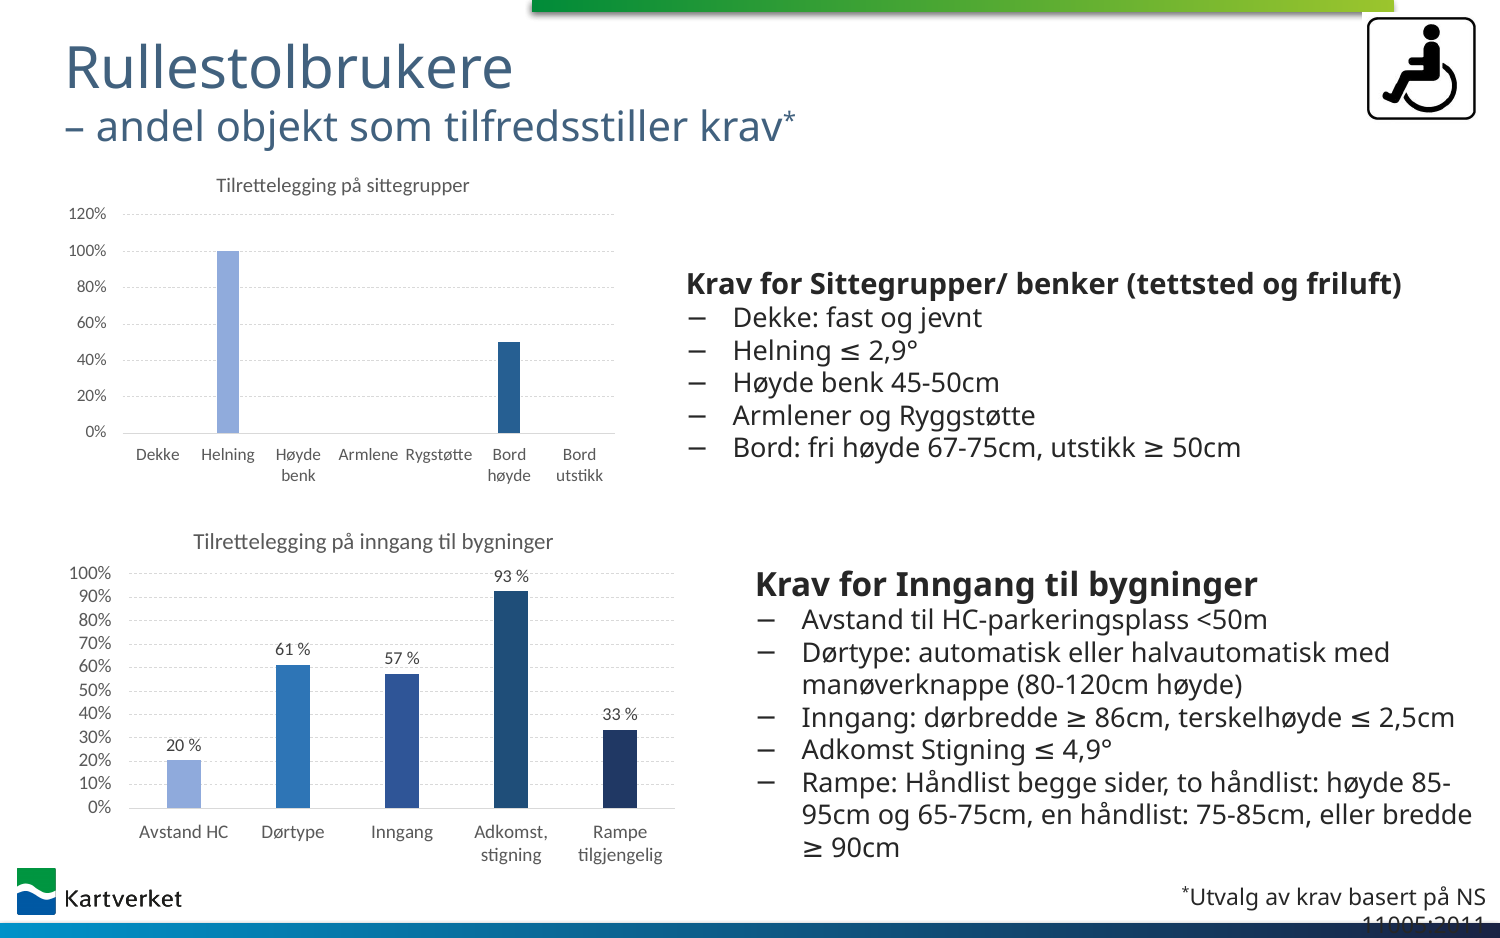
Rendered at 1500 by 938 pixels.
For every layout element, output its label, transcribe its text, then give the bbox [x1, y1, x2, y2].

text_box Krav for Sittegrupper/ benker (tettsted og friluft) Dekke: fast og jevnt Helning ≤ 2,9° Høyde benk 45-50cm Armlener og Ryggstøtte Bord: fri høyde 67-75cm, utstikk ≥ 50cm [670, 258, 1418, 471]
text_box *Utvalg av krav basert på NS 11005:2011 [1068, 873, 1500, 938]
text_box Rullestolbrukere – andel objekt som tilfredsstiller krav* [49, 25, 1431, 158]
picture [62, 166, 625, 492]
text_box Krav for Inngang til bygninger Avstand til HC-parkeringsplass <50m Dørtype: automatisk eller halvautomatisk med manøverknappe (80-120cm høyde) Inngang: dørbredde ≥ 86cm, terskelhøyde ≤ 2,5cm Adkomst Stigning ≤ 4,9° Rampe: Håndlist begge sider, to håndlist: høyde 85-95cm og 65-75cm, en håndlist: 75-85cm, eller bredde ≥ 90cm [740, 555, 1491, 870]
picture [62, 520, 686, 874]
picture [1362, 12, 1481, 126]
